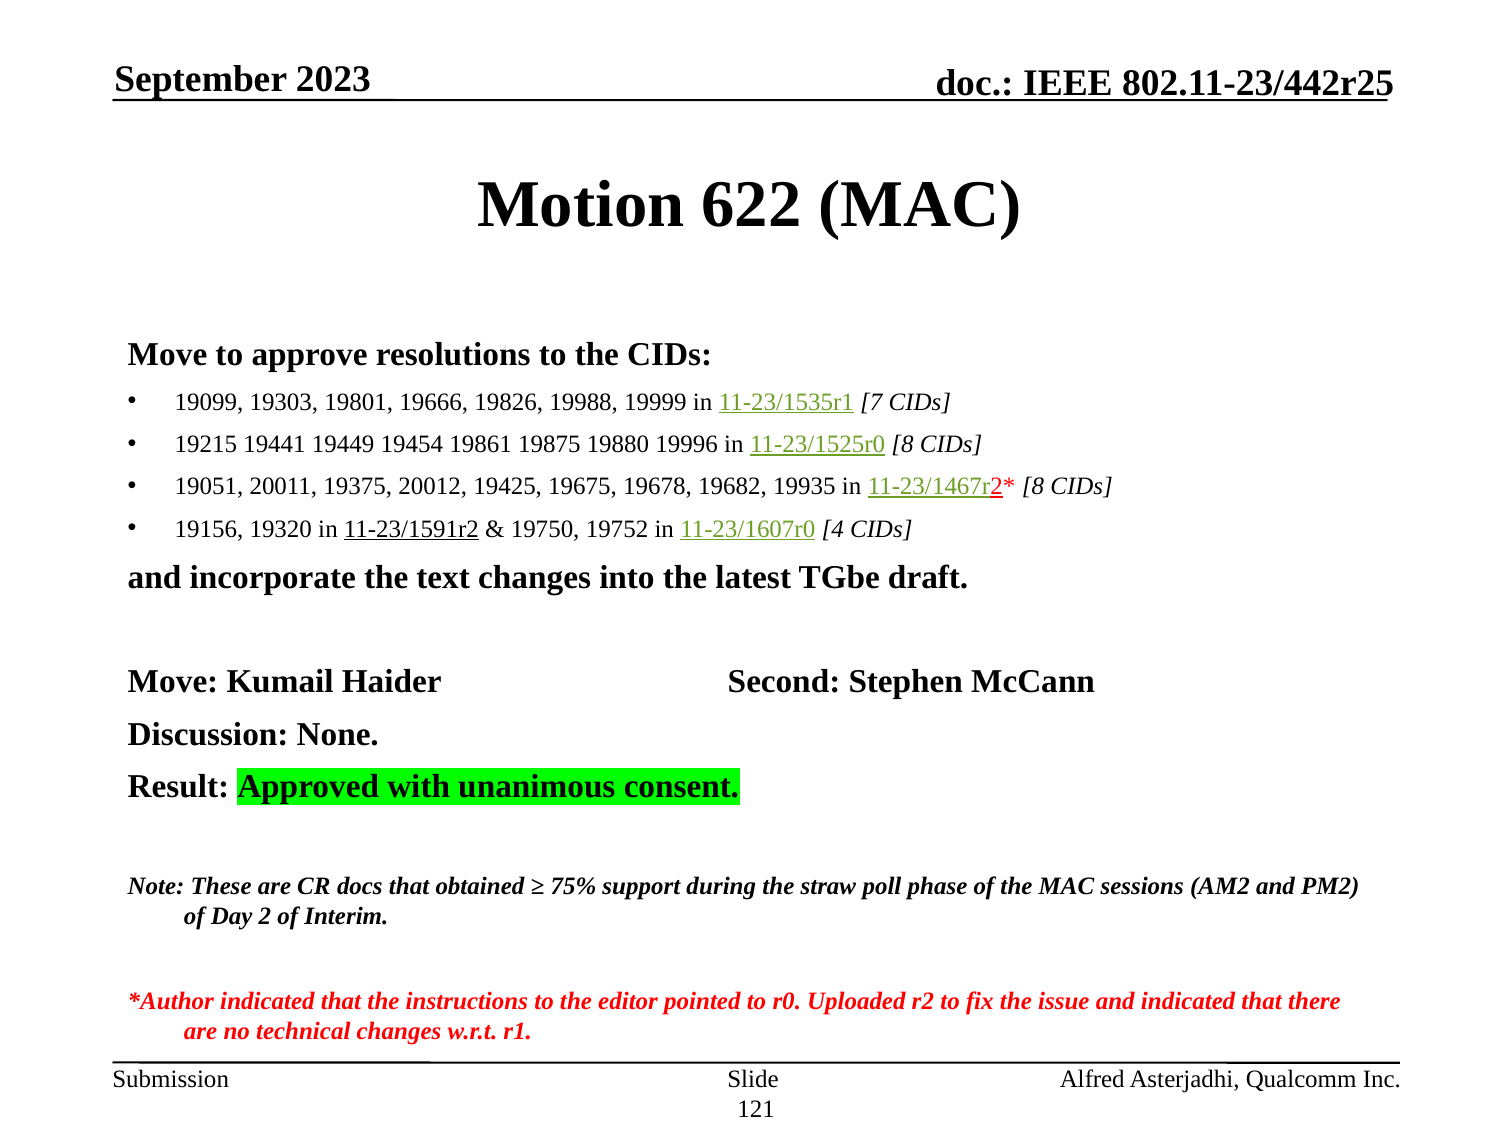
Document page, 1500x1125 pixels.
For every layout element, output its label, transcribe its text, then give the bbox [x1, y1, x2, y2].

list Move to approve resolutions to the CIDs: 19099, 19303, 19801, 19666, 19826, 19988, 19999 in 11-23/1535r1 [7 CIDs] 19215 19441 19449 19454 19861 19875 19880 19996 in 11-23/1525r0 [8 CIDs] 19051, 20011, 19375, 20012, 19425, 19675, 19678, 19682, 19935 in 11-23/1467r2* [8 CIDs] 19156, 19320 in 11-23/1591r2 & 19750, 19752 in 11-23/1607r0 [4 CIDs] and incorporate the text changes into the latest TGbe draft. Move: Kumail Haider Second: Stephen McCann Discussion: None. Result: Approved with unanimous consent. Note: These are CR docs that obtained ≥ 75% support during the straw poll phase of the MAC sessions (AM2 and PM2) of Day 2 of Interim. *Author indicated that the instructions to the editor pointed to r0. Uploaded r2 to fix the issue and indicated that there are no technical changes w.r.t. r1. [112, 324, 1388, 1063]
title Motion 622 (MAC) [112, 112, 1388, 288]
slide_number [114, 54, 423, 100]
footer Alfred Asterjadhi, Qualcomm Inc. [878, 1061, 1402, 1093]
slide_number Slide 121 [712, 1061, 800, 1123]
